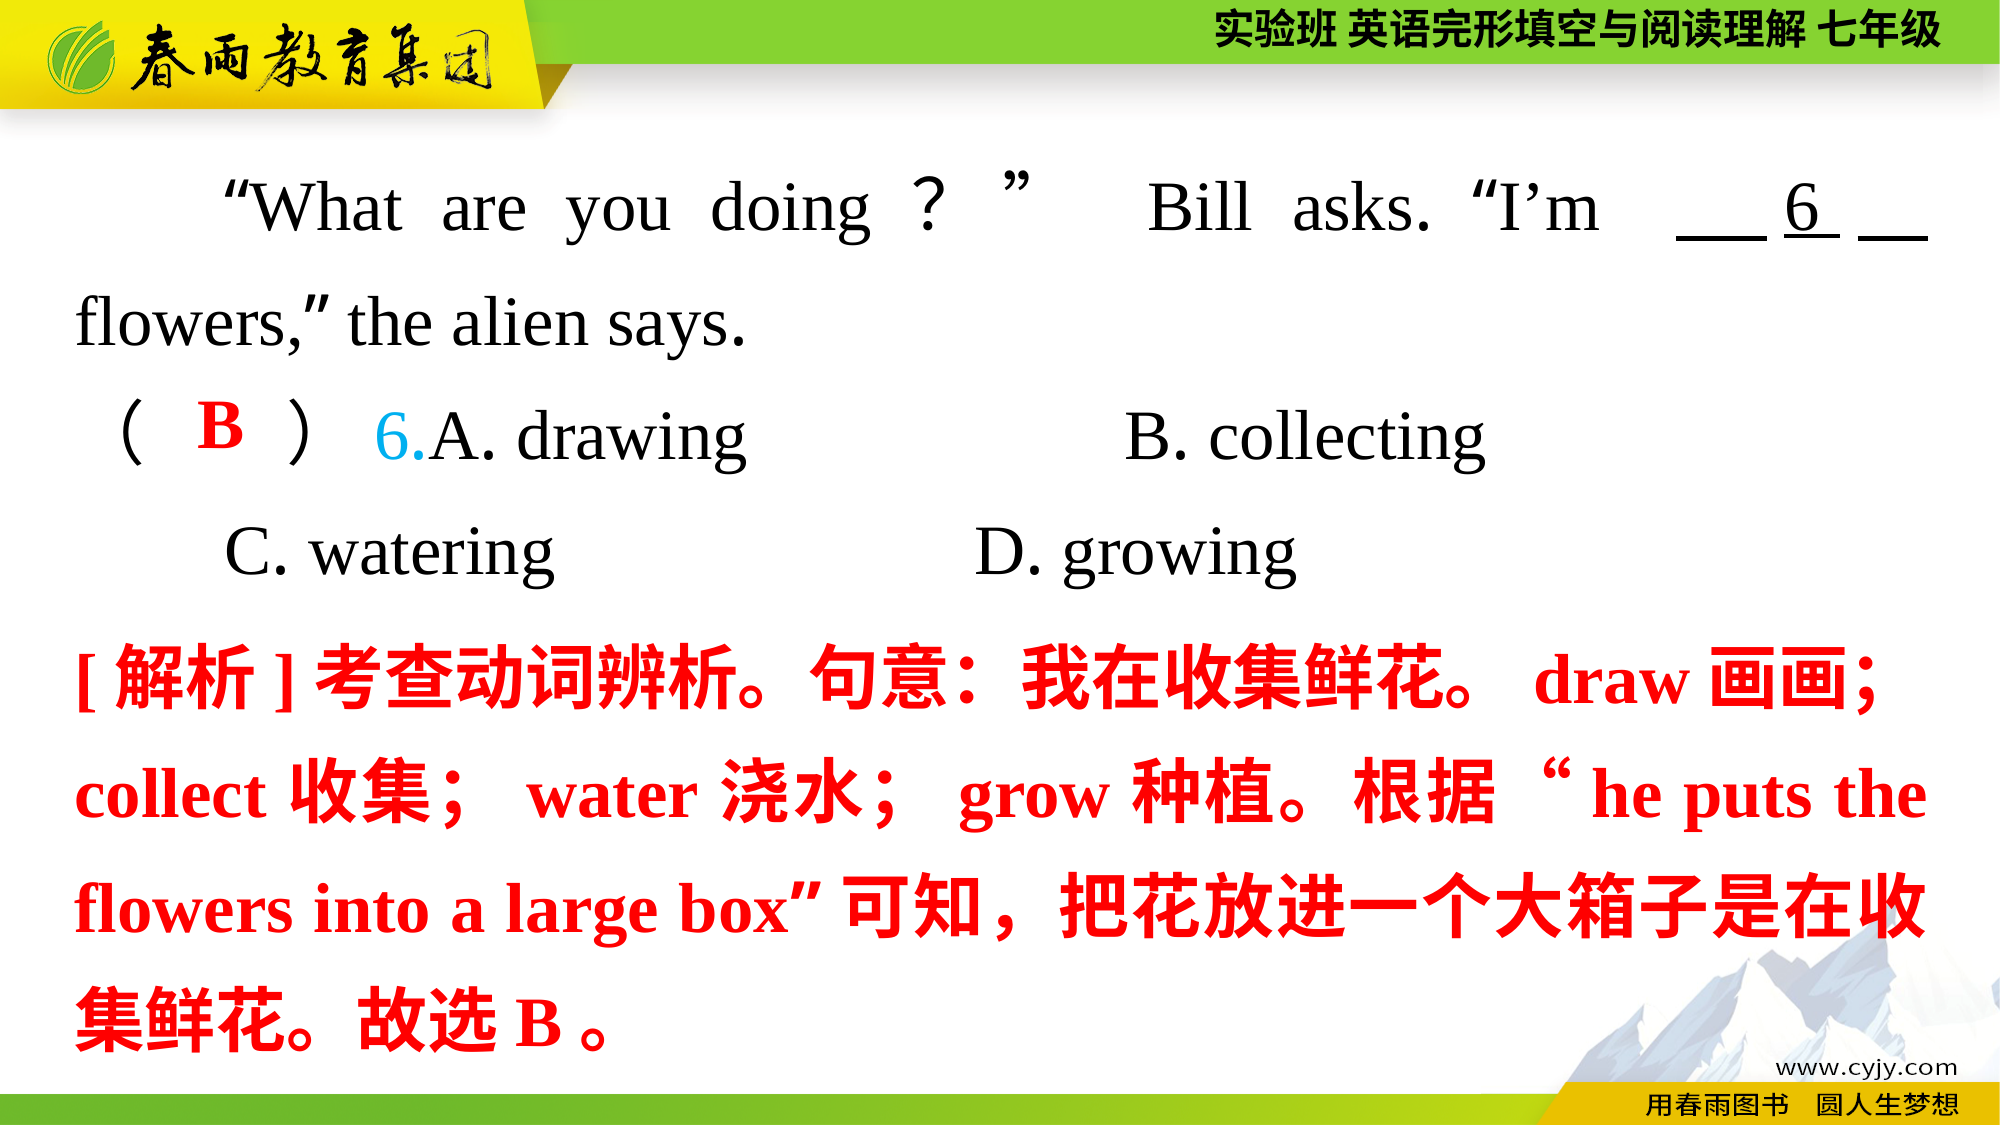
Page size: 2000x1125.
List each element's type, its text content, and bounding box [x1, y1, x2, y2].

picture [0, 0, 2000, 1125]
text_box [解析]考查动词辨析。句意：我在收集鲜花。draw画画；collect收集；water浇水；grow种植。根据“he puts the flowers into a large box”可知，把花放进一个大箱子是在收集鲜花。故选B。 [59, 595, 1944, 1069]
text_box B [182, 370, 260, 471]
list “What are you doing？” Bill asks. “I’m 6 flowers,” the alien says. （ ）6.A. drawing B. collecting C. watering D. growing [59, 122, 1944, 588]
